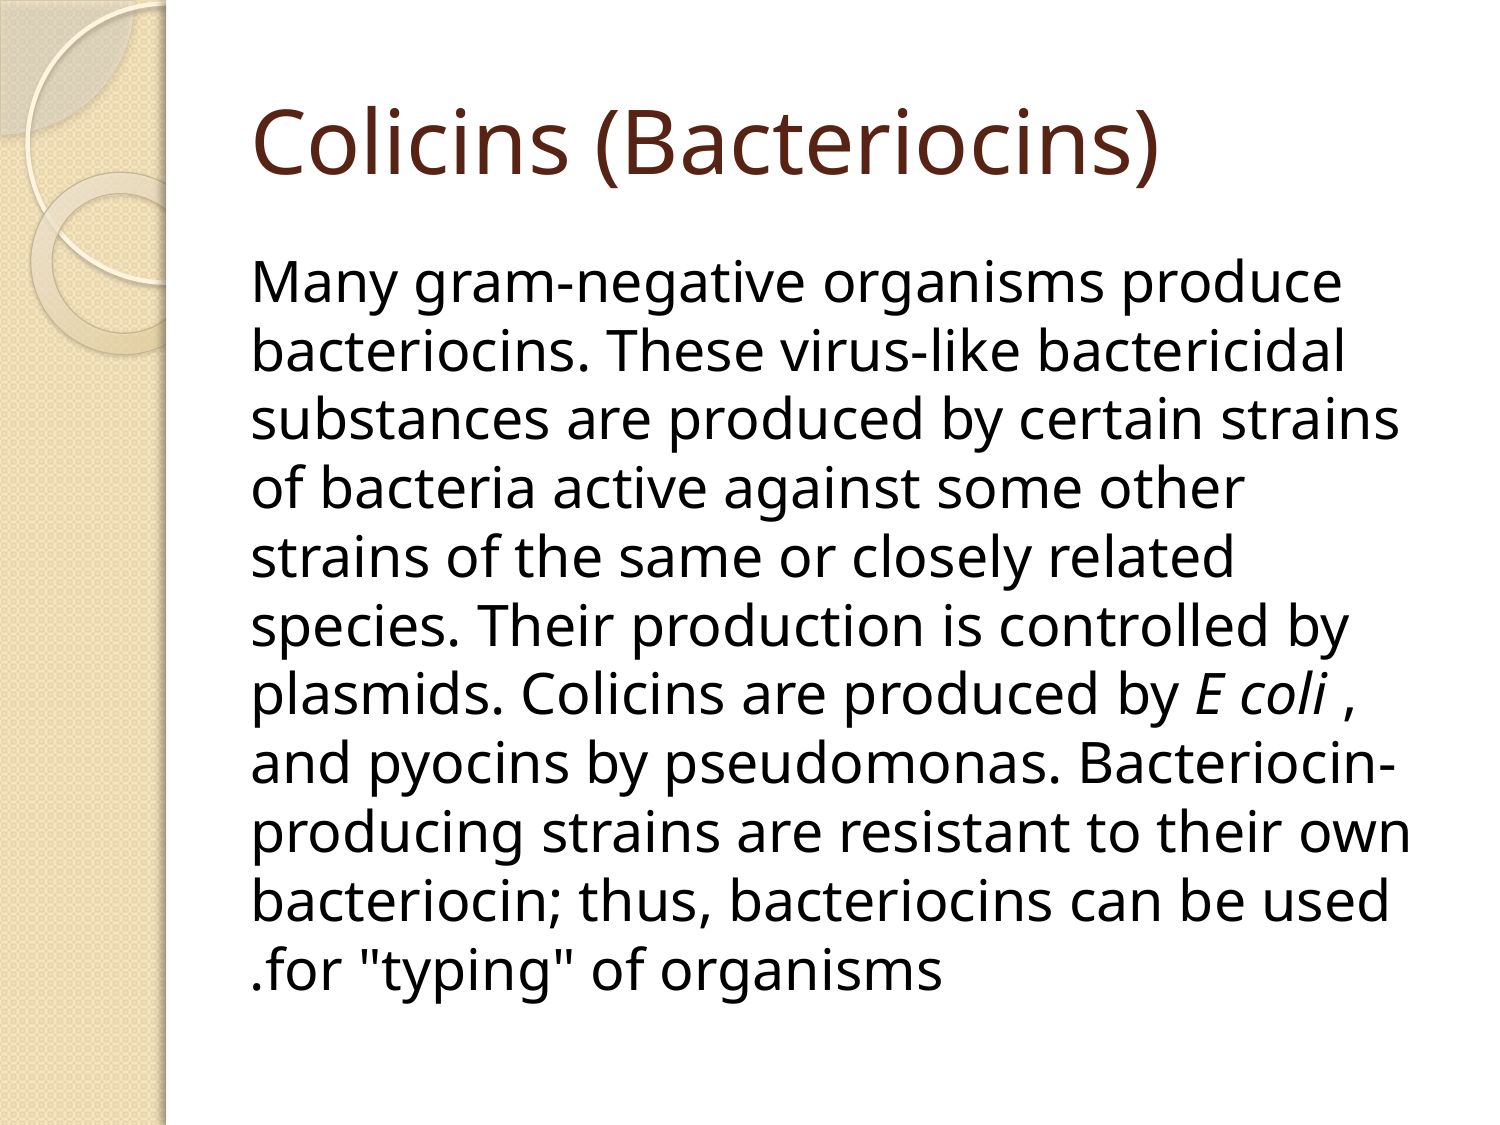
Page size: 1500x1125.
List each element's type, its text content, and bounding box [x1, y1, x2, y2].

list Many gram-negative organisms produce bacteriocins. These virus-like bactericidal substances are produced by certain strains of bacteria active against some other strains of the same or closely related species. Their production is controlled by plasmids. Colicins are produced by E coli , and pyocins by pseudomonas. Bacteriocin-producing strains are resistant to their own bacteriocin; thus, bacteriocins can be used for "typing" of organisms. [235, 237, 1466, 1025]
title Colicins (Bacteriocins) [235, 45, 1466, 233]
